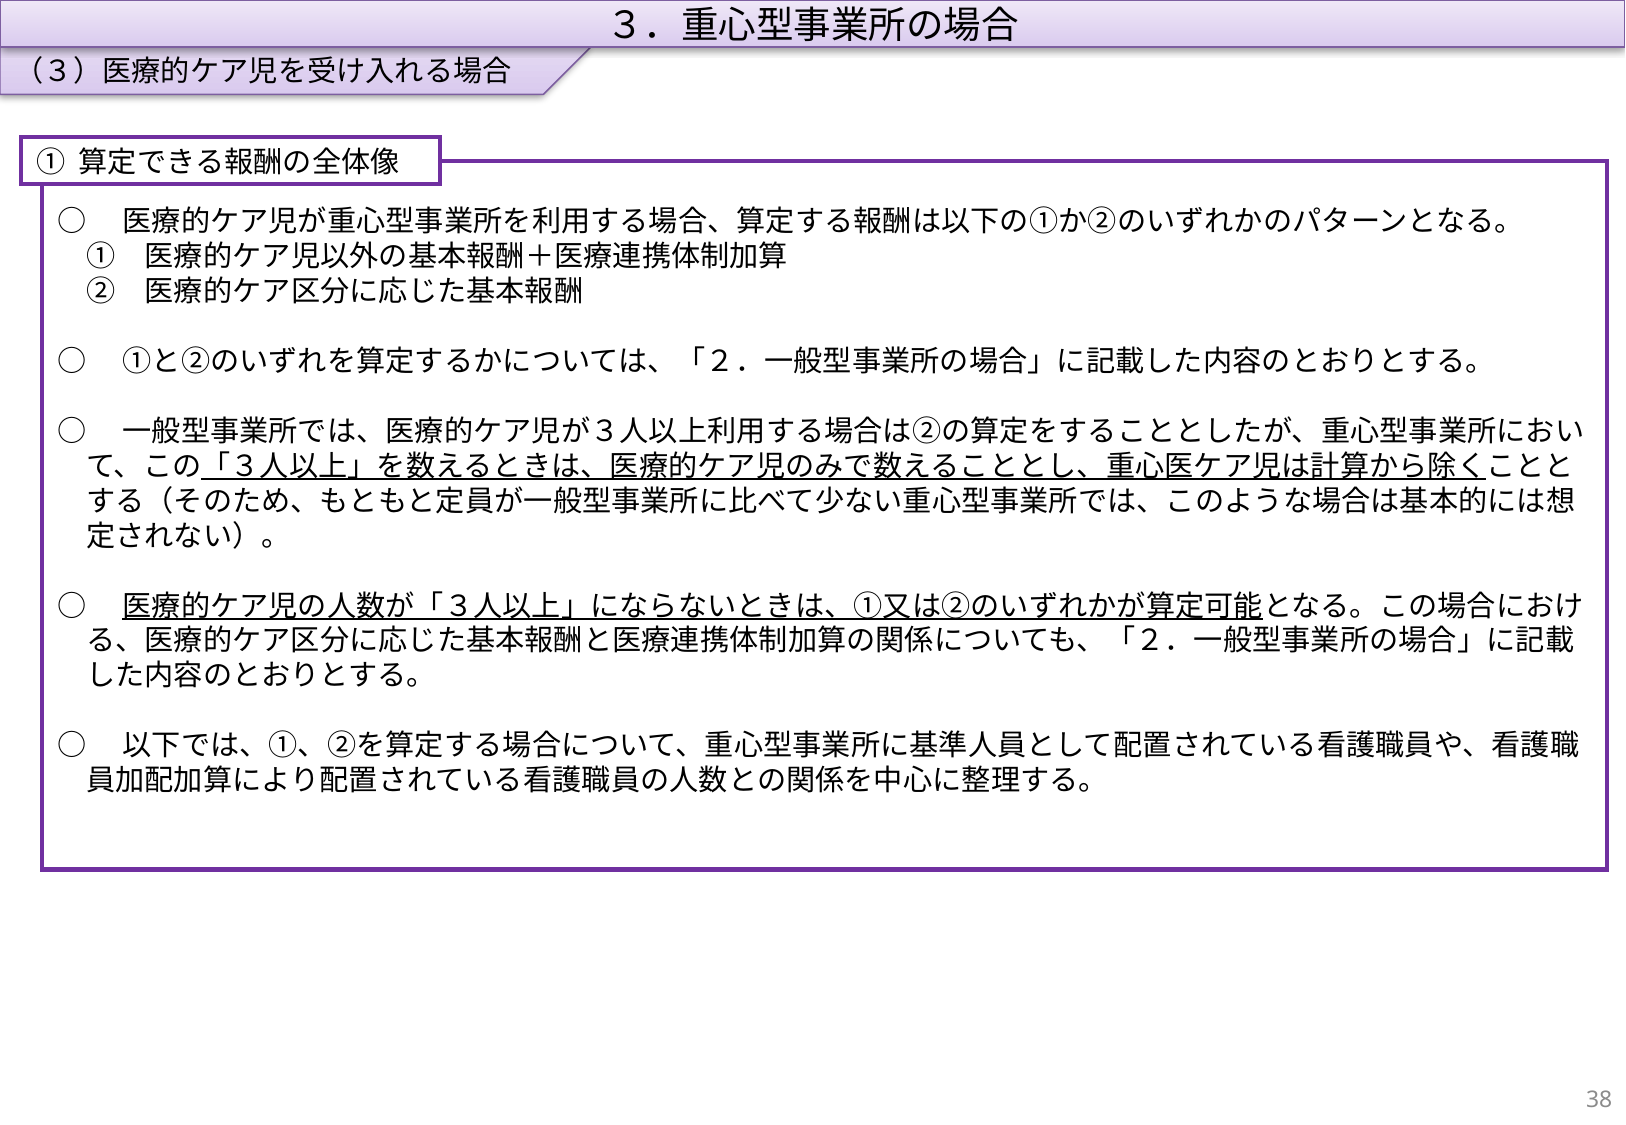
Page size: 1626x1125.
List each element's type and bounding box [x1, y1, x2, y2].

text_box [0, 0, 1625, 96]
text_box [21, 137, 1608, 870]
slide_number [1248, 1070, 1625, 1125]
